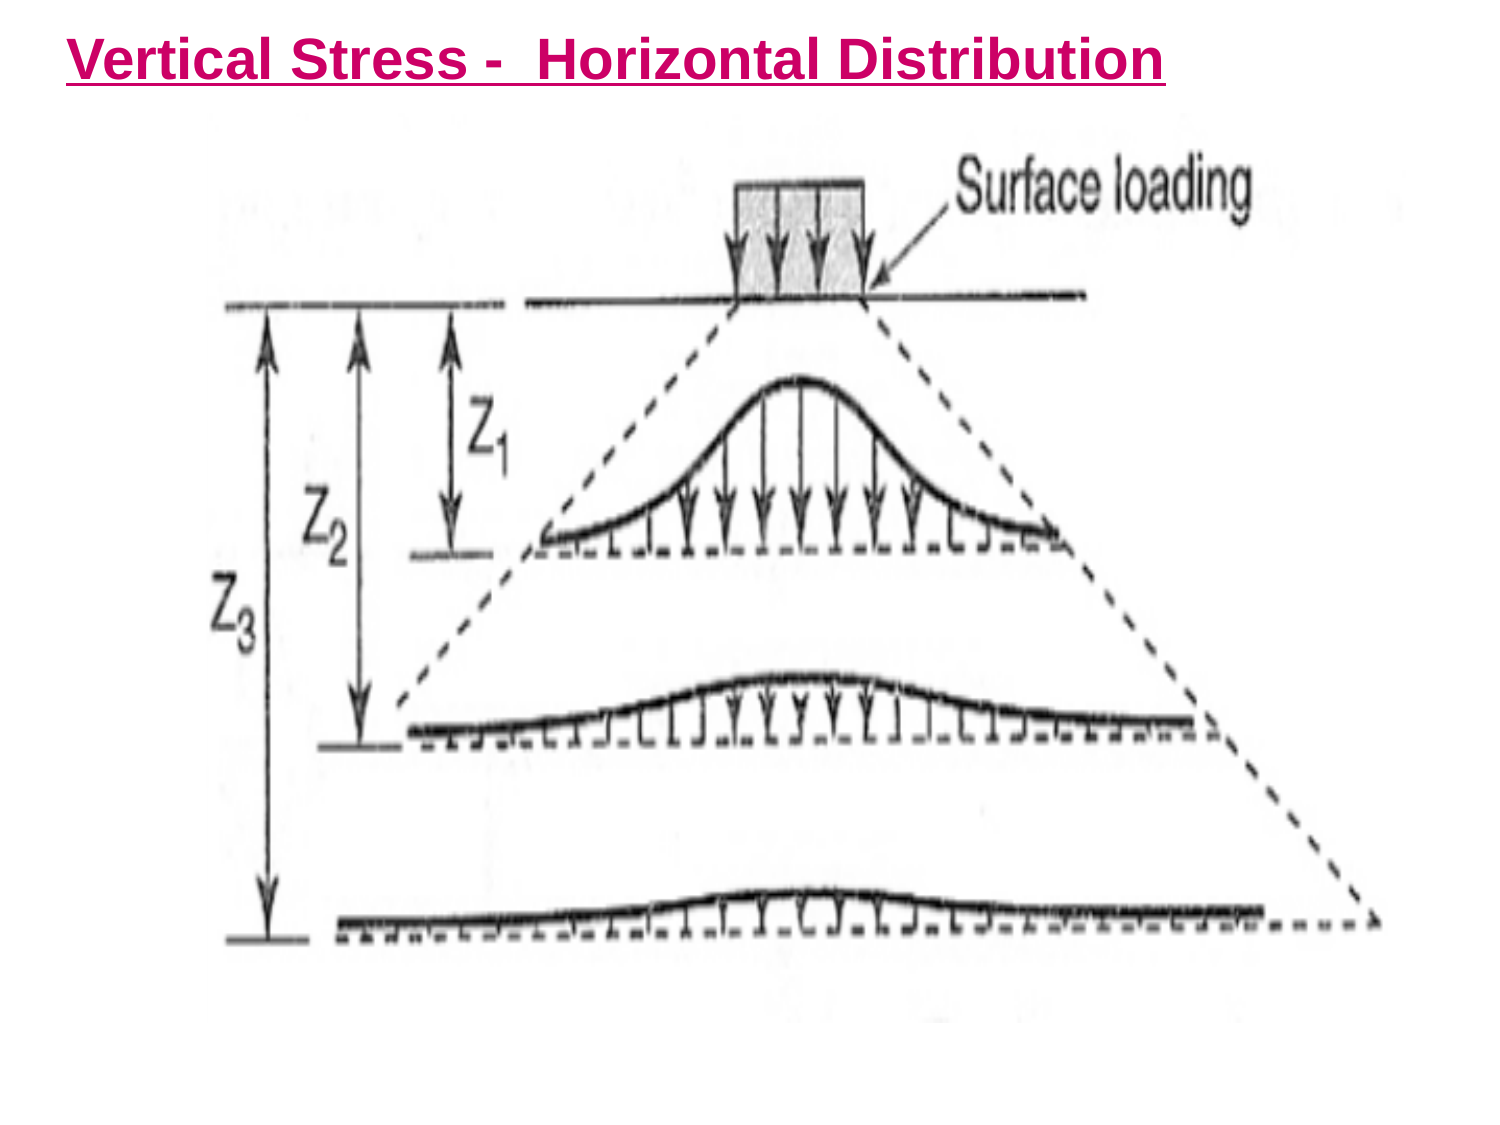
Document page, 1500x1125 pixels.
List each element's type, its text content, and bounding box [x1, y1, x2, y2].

picture [206, 113, 1406, 1024]
text_box Vertical Stress - Horizontal Distribution [51, 13, 1181, 99]
